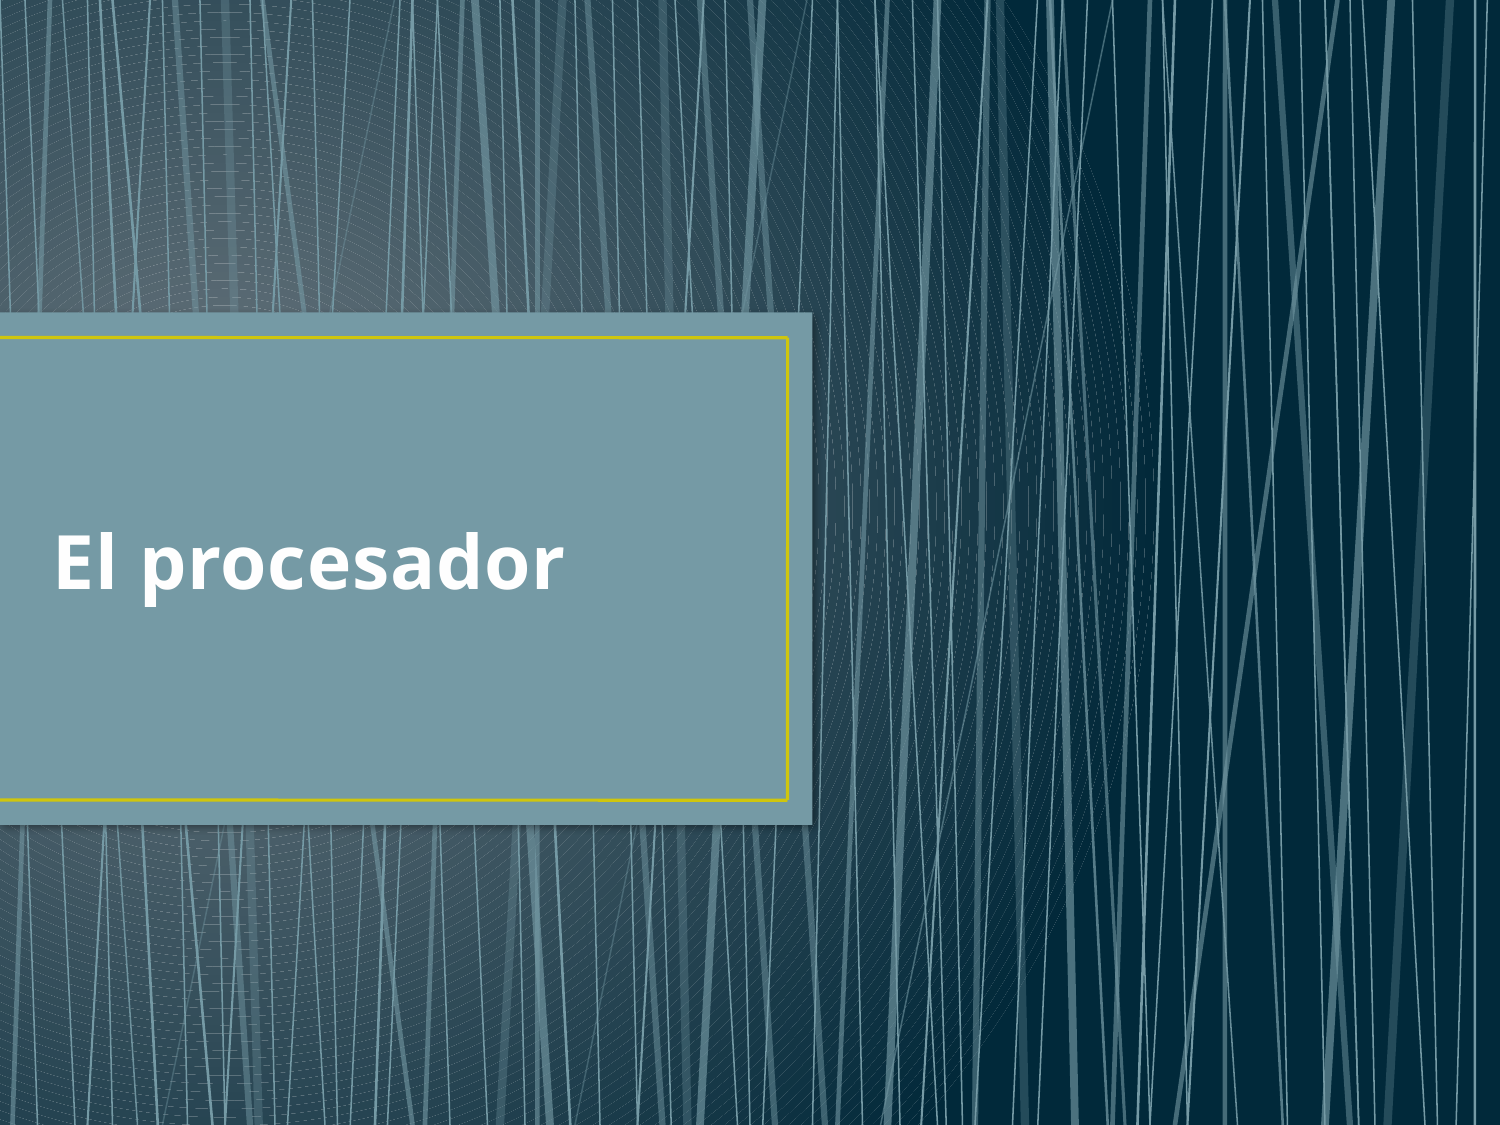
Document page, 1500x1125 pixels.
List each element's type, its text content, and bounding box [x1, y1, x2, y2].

title El procesador [37, 349, 763, 612]
